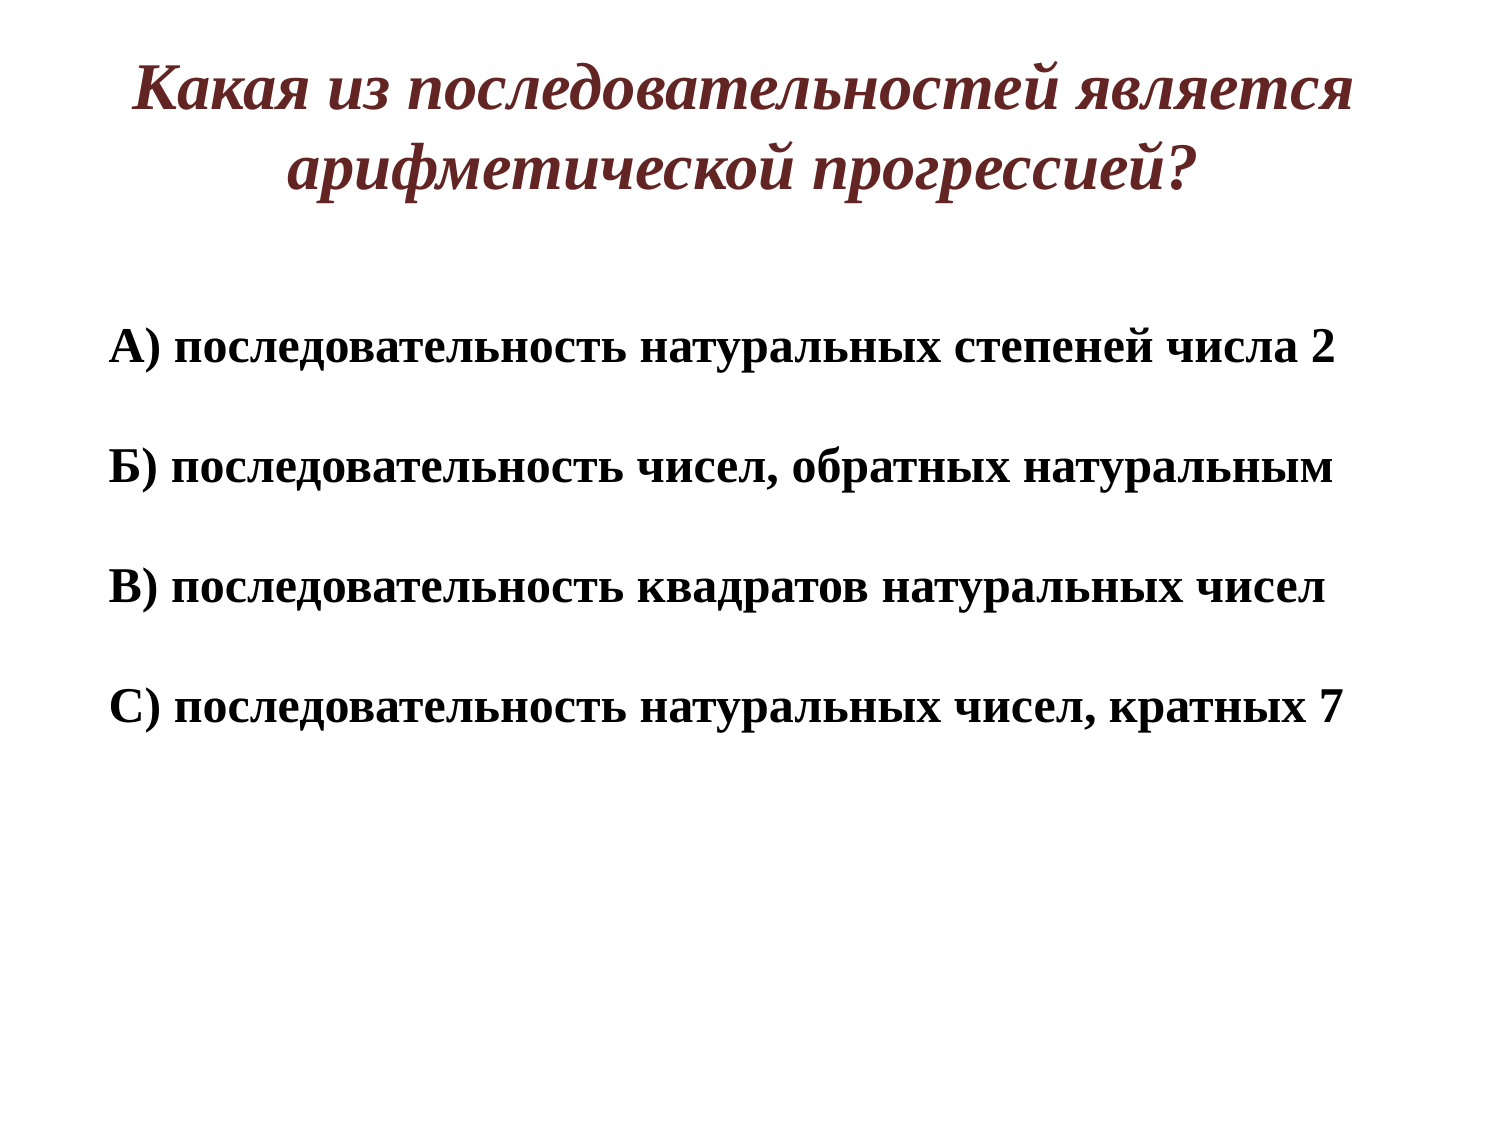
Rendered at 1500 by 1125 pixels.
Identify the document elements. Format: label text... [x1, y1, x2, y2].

text_box А) последовательность натуральных степеней числа 2 Б) последовательность чисел, обратных натуральным В) последовательность квадратов натуральных чисел С) последовательность натуральных чисел, кратных 7 [93, 304, 1383, 740]
text_box Какая из последовательностей является арифметической прогрессией? [46, 35, 1442, 210]
